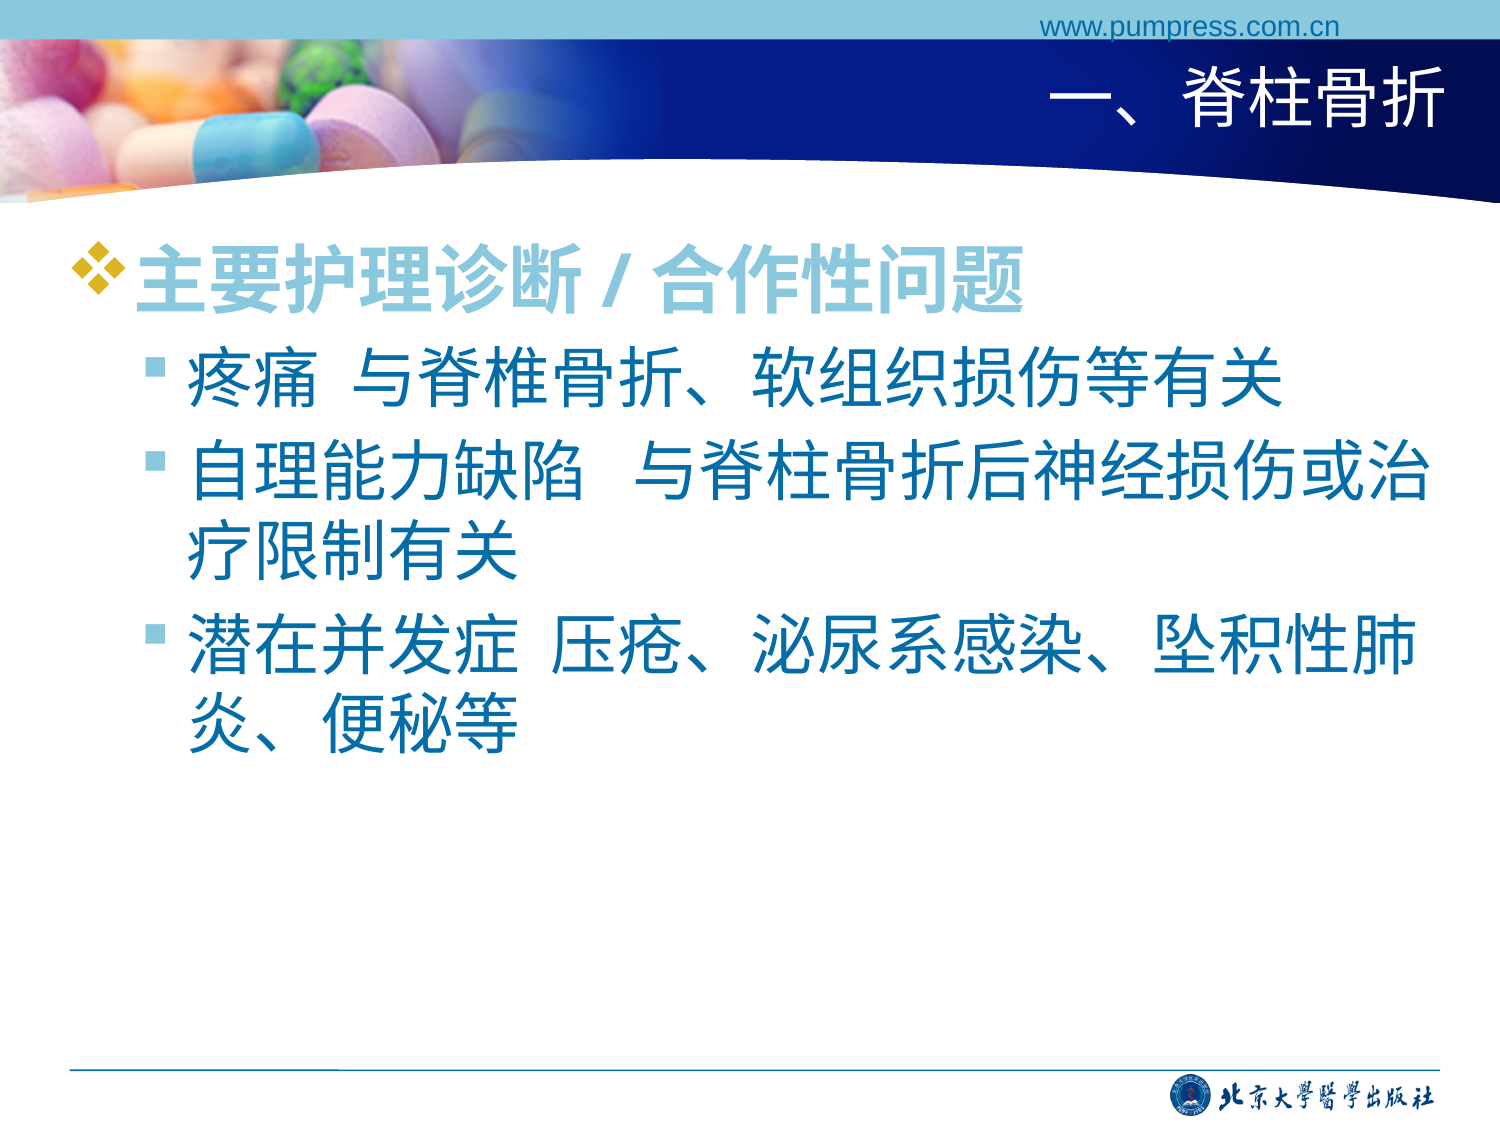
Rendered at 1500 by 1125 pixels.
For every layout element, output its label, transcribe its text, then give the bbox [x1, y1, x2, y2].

picture [1170, 1074, 1436, 1118]
picture [0, 40, 1500, 203]
title 一、脊柱骨折 [137, 49, 1463, 143]
list 主要护理诊断/合作性问题 疼痛 与脊椎骨折、软组织损伤等有关 自理能力缺陷 与脊柱骨折后神经损伤或治疗限制有关 潜在并发症 压疮、泌尿系感染、坠积性肺炎、便秘等 [49, 224, 1463, 1026]
slide_number www.pumpress.com.cn [1025, 0, 1463, 38]
